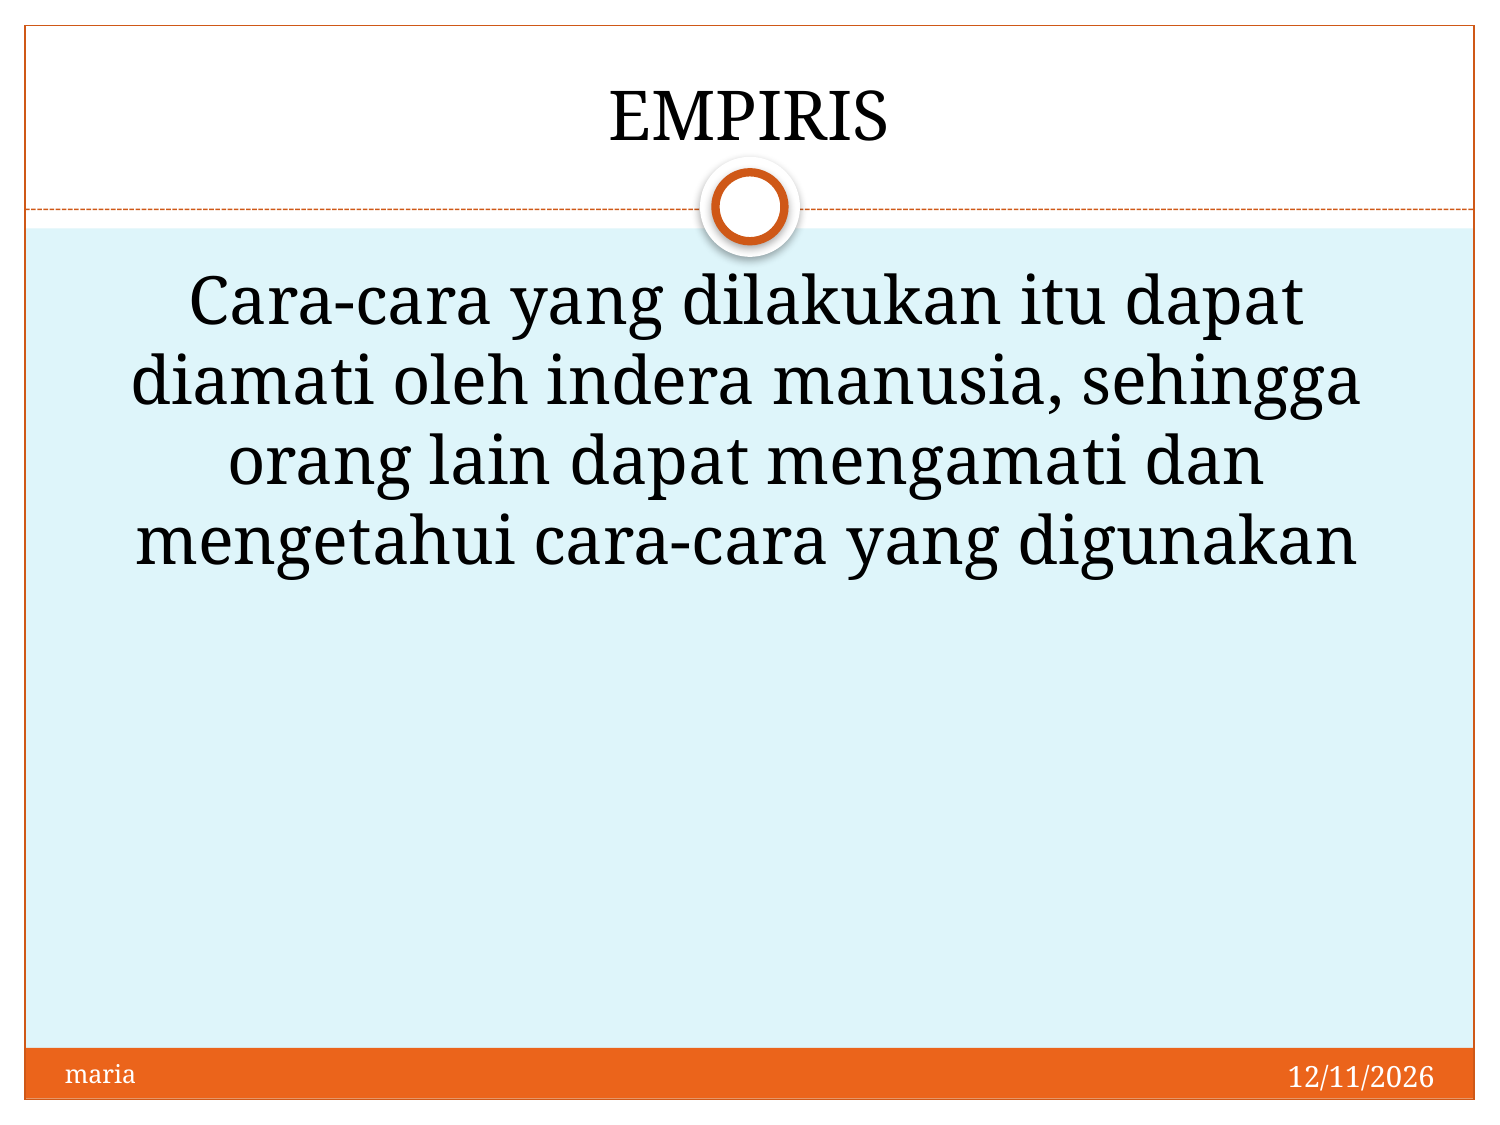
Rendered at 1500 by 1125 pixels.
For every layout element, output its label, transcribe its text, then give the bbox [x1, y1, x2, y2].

list Cara-cara yang dilakukan itu dapat diamati oleh indera manusia, sehingga orang lain dapat mengamati dan mengetahui cara-cara yang digunakan [49, 250, 1445, 1001]
footer maria [50, 1051, 638, 1112]
title EMPIRIS [49, 37, 1450, 162]
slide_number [950, 1050, 1450, 1111]
